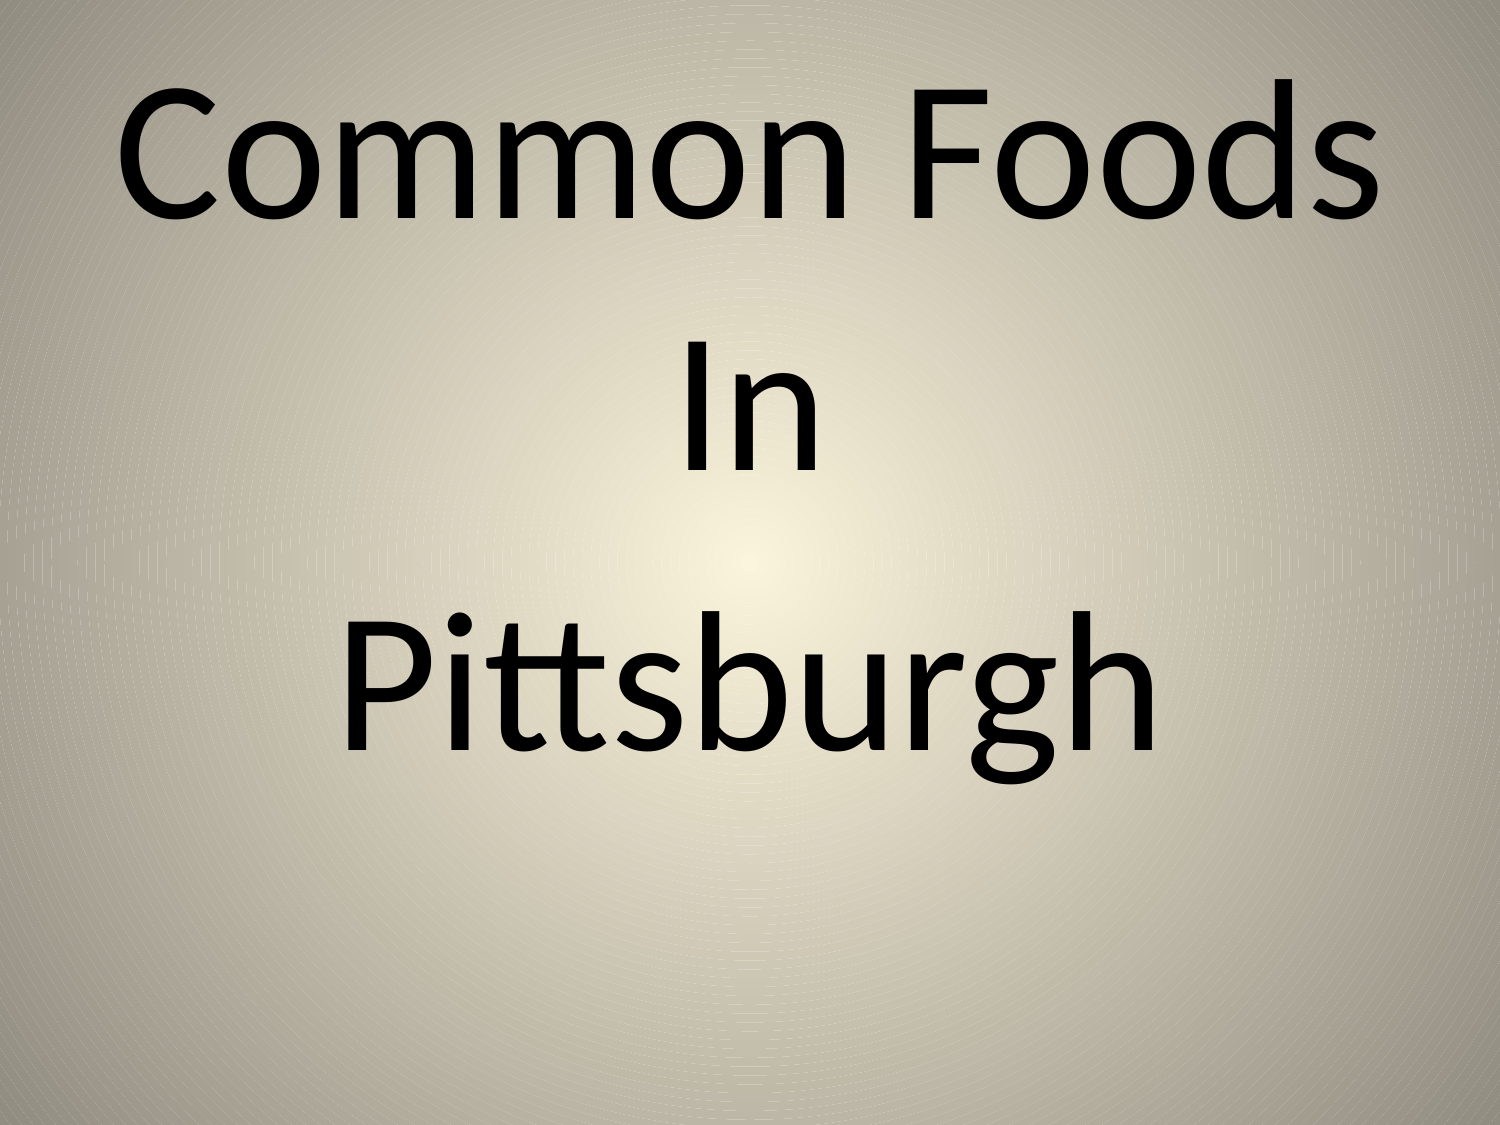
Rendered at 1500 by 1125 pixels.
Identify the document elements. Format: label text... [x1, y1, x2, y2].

list In Pittsburgh [75, 262, 1425, 1005]
title Common Foods [75, 45, 1425, 233]
